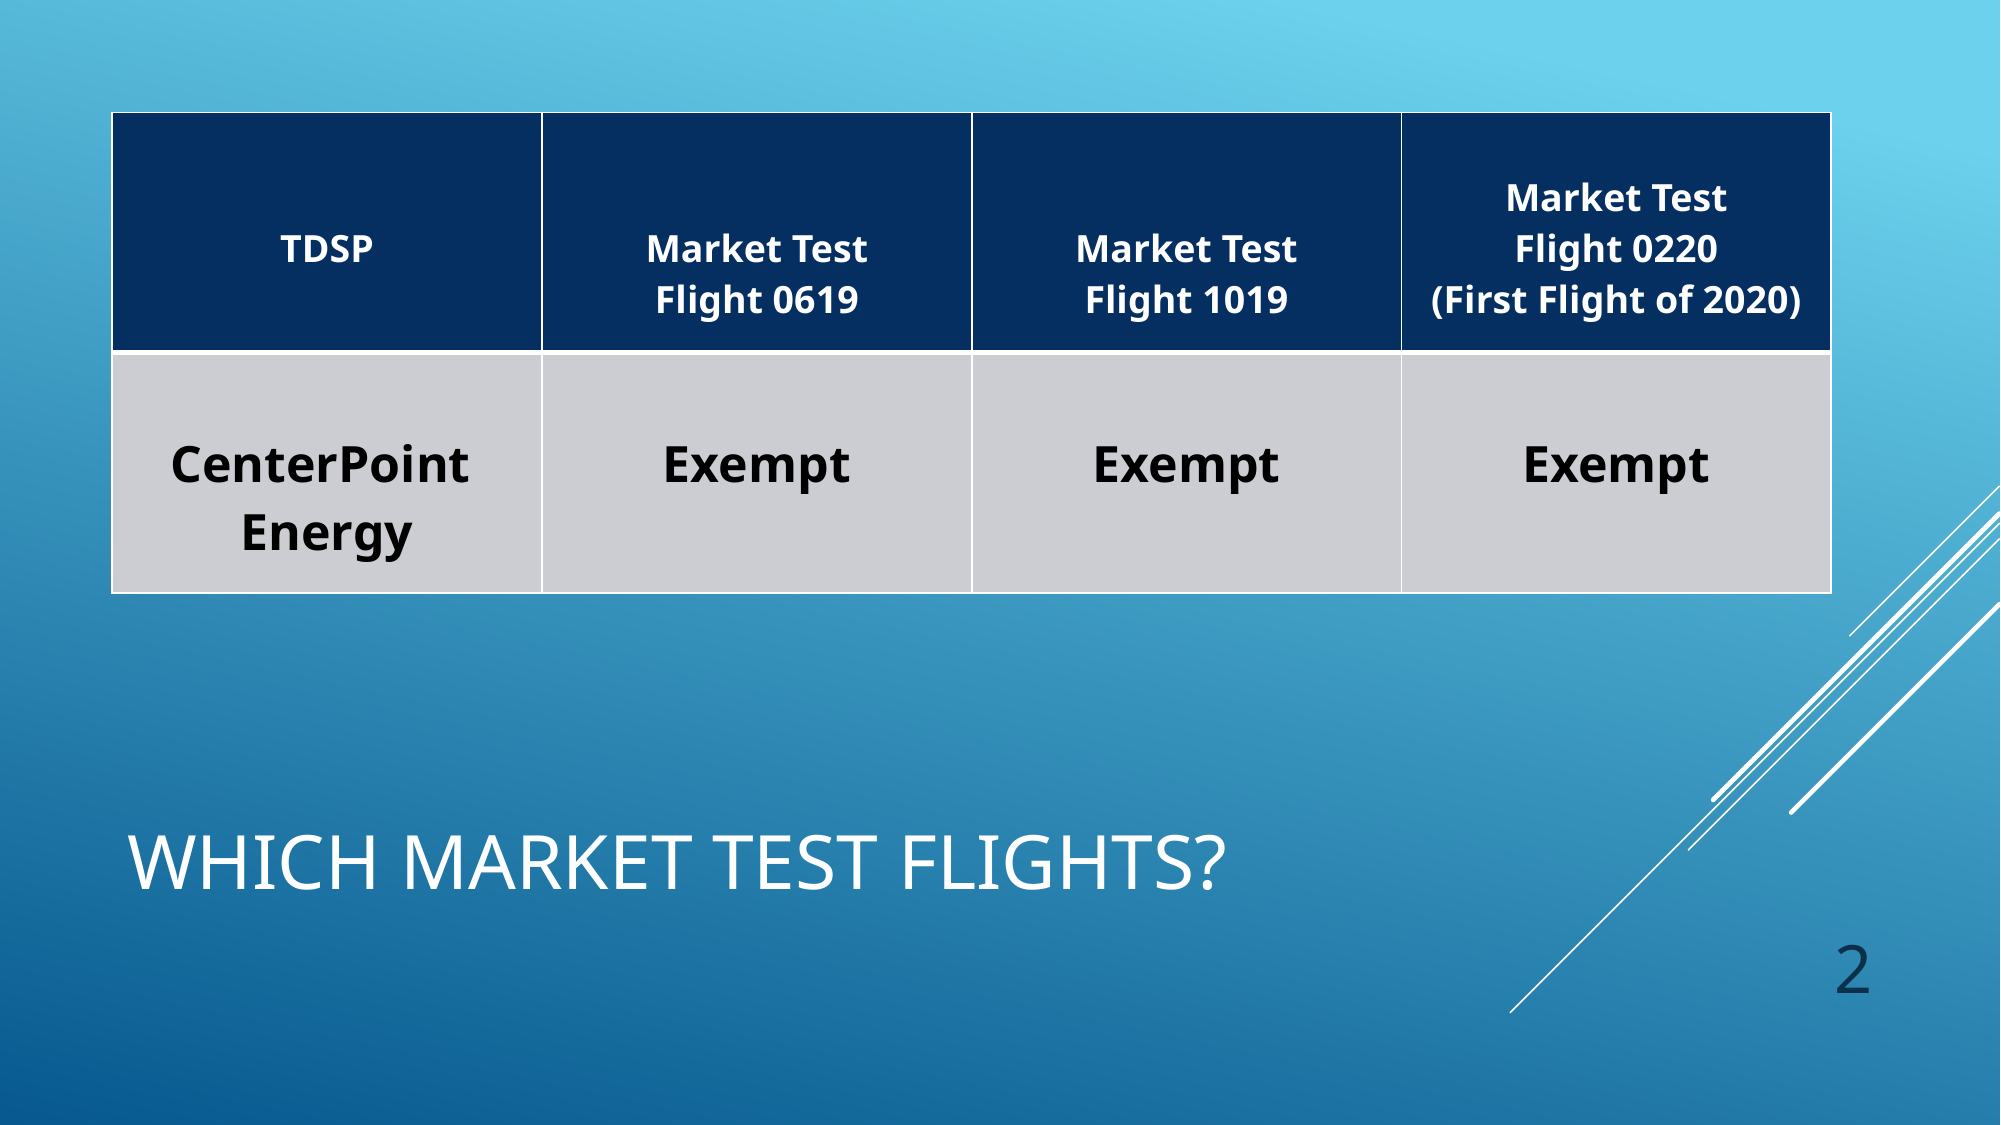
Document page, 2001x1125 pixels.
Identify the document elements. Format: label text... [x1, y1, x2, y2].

table_header Market Test Flight 1019 [973, 113, 1401, 350]
table_cell Exempt [973, 355, 1401, 592]
table_cell CenterPoint Energy [113, 355, 541, 592]
table_header Market Test Flight 0220 (First Flight of 2020) [1402, 113, 1830, 350]
table_header TDSP [113, 113, 541, 350]
table_header Market Test Flight 0619 [543, 113, 971, 350]
table_cell Exempt [543, 355, 971, 592]
title Which Market Test Flights? [112, 736, 1513, 984]
table_cell Exempt [1402, 355, 1830, 592]
slide_number 2 [1700, 915, 1888, 1025]
